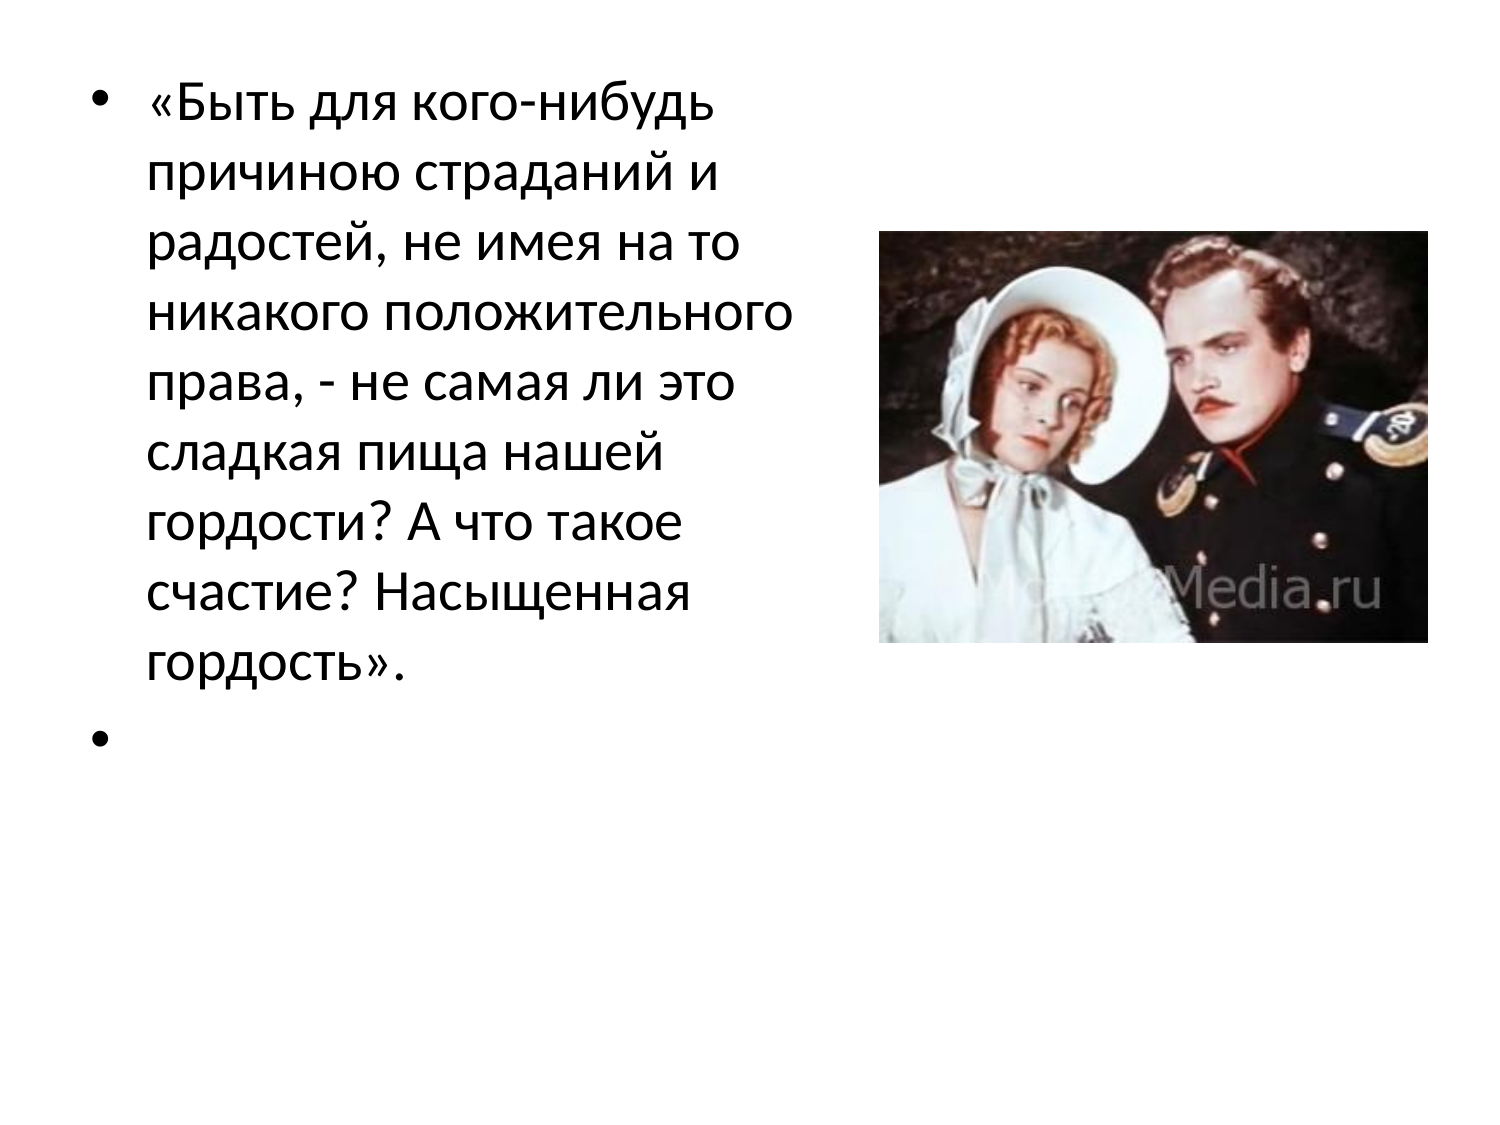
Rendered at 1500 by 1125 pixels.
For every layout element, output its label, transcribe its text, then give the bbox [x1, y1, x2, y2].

list «Быть для кого-нибудь причиною страданий и радостей, не имея на то никакого положительного права, - не самая ли это сладкая пища нашей гордости? А что такое счастие? Насыщенная гордость». [75, 54, 845, 1005]
picture [879, 231, 1428, 643]
